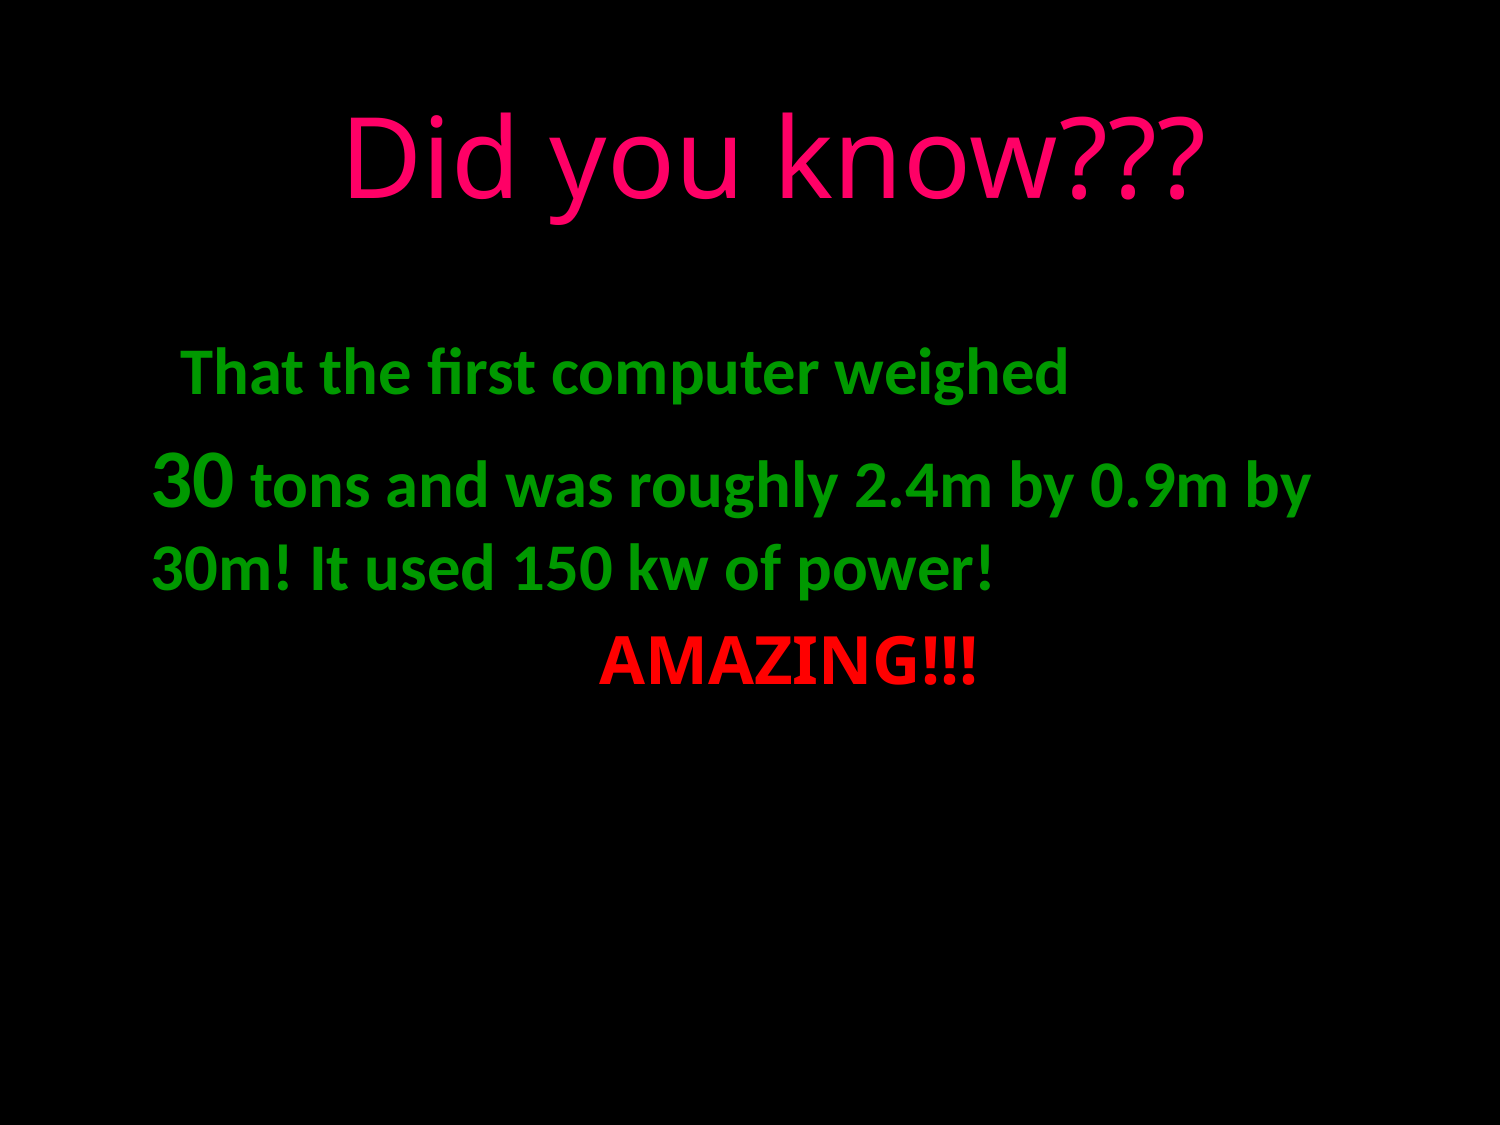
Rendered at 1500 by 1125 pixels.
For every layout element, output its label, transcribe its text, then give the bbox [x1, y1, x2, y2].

subtitle Did you know??? That the first computer weighed 30 tons and was roughly 2.4m by 0.9m by 30m! It used 150 kw of power! AMAZING!!! [135, 77, 1412, 1059]
